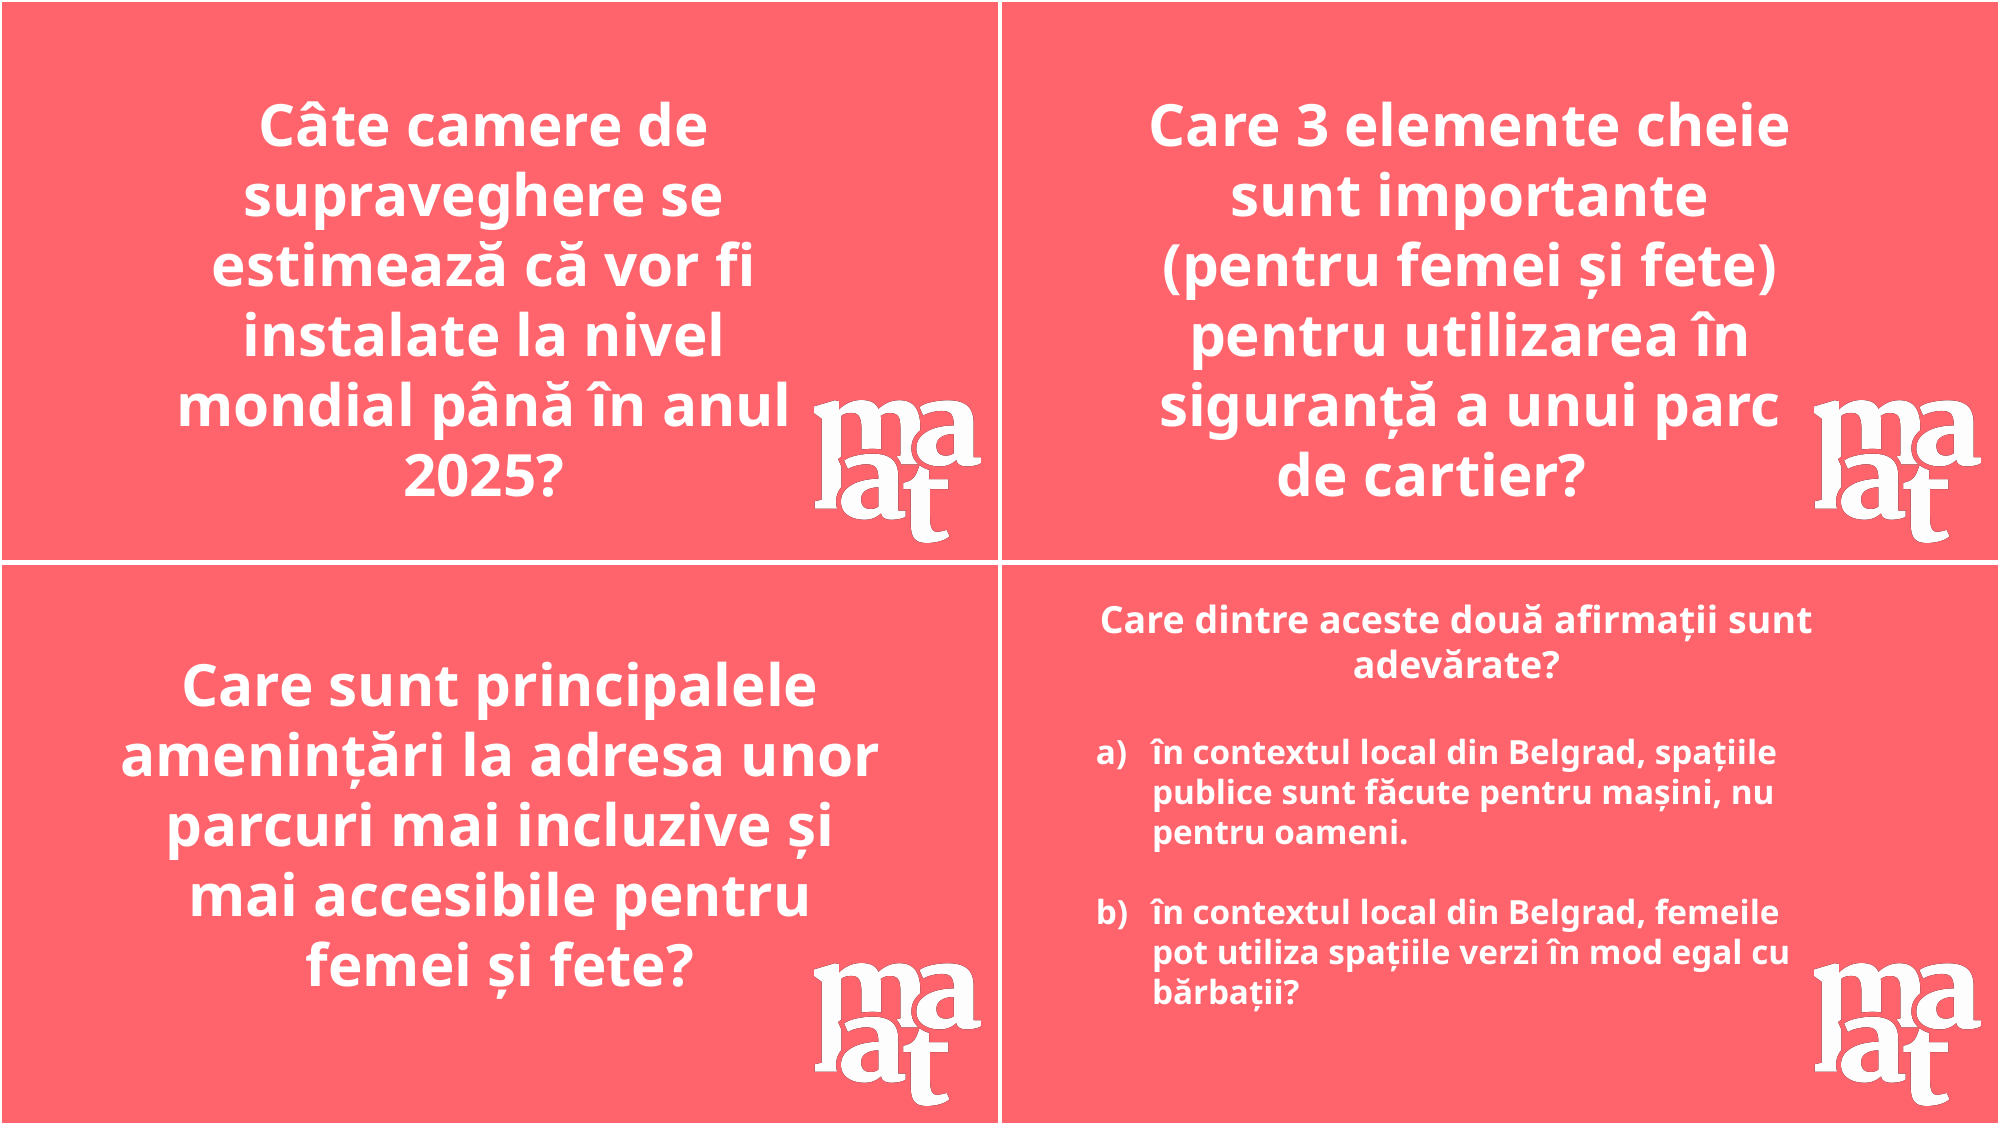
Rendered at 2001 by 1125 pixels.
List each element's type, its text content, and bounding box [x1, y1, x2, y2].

text_box Câte camere de supraveghere se estimează că vor fi instalate la nivel mondial până în anul 2025? [102, 80, 866, 516]
picture [814, 963, 981, 1106]
text_box [0, 561, 999, 1125]
text_box Care 3 elemente cheie sunt importante (pentru femei și fete) pentru utilizarea în siguranță a unui parc de cartier? [1107, 80, 1832, 516]
text_box [999, 0, 2000, 561]
picture [1814, 963, 1981, 1106]
text_box [999, 561, 2000, 1125]
text_box Care dintre aceste două afirmații sunt adevărate? în contextul local din Belgrad, spațiile publice sunt făcute pentru mașini, nu pentru oameni. în contextul local din Belgrad, femeile pot utiliza spațiile verzi în mod egal cu bărbații? [1081, 589, 1833, 1019]
text_box Care sunt principalele amenințări la adresa unor parcuri mai incluzive și mai accesibile pentru femei și fete? [102, 641, 898, 1006]
picture [814, 400, 981, 543]
text_box [0, 0, 999, 561]
picture [1814, 400, 1981, 543]
